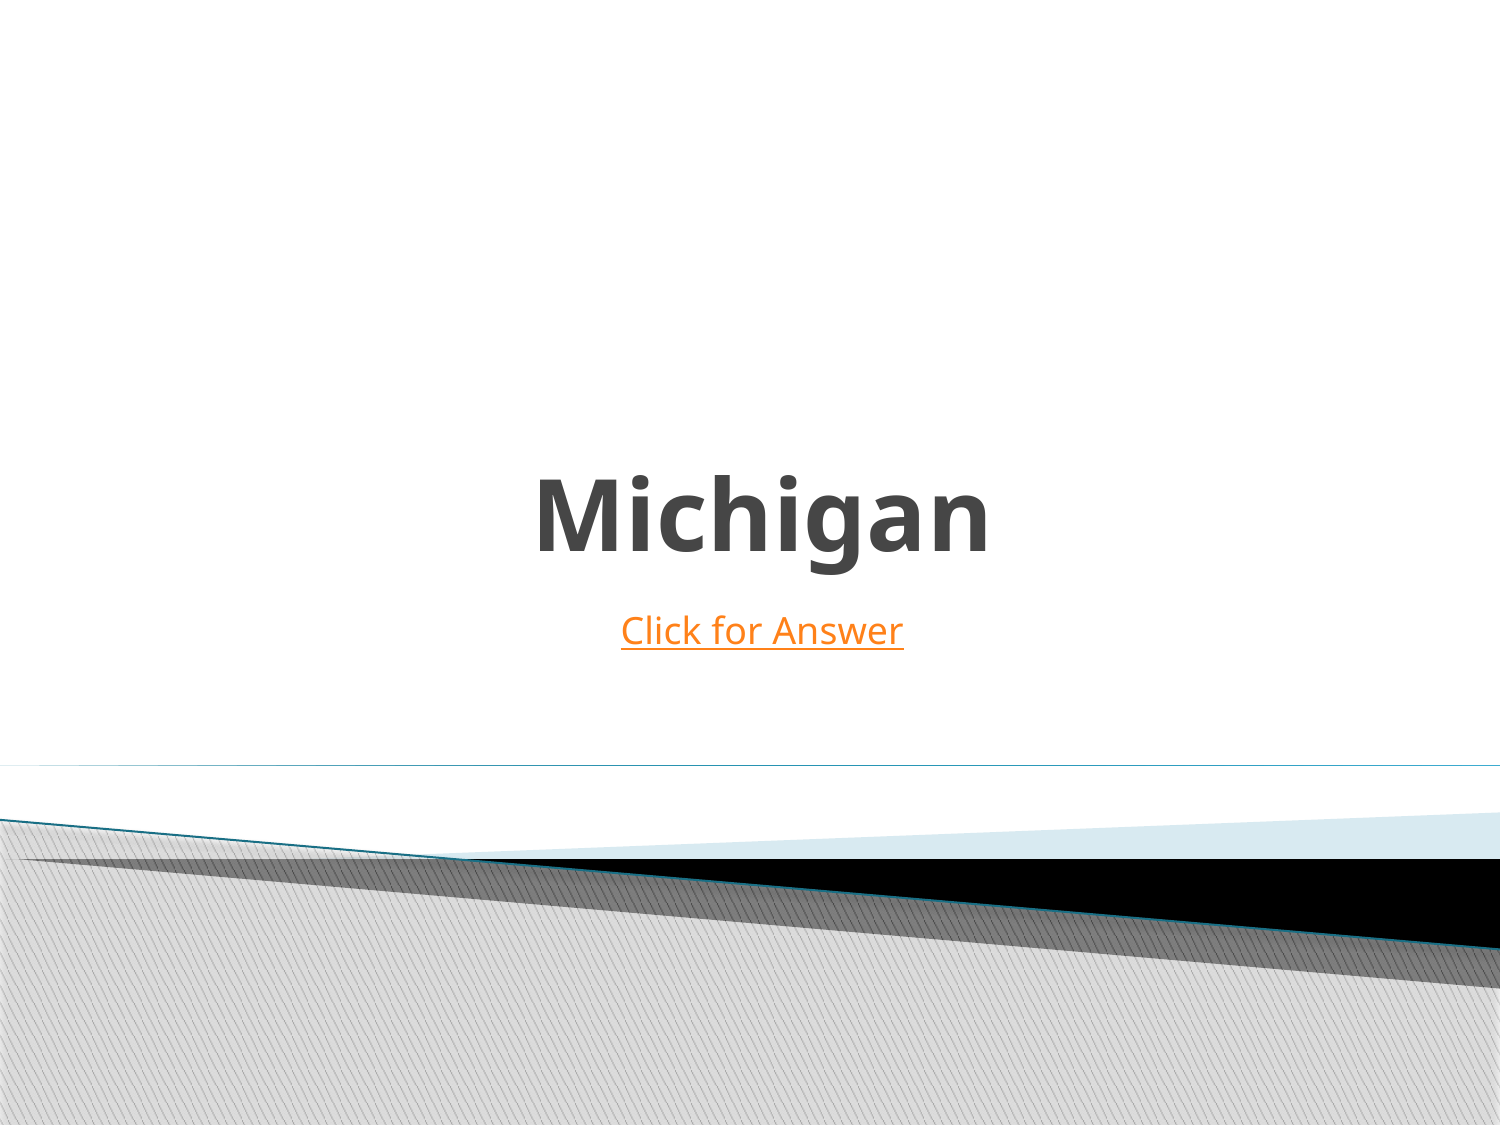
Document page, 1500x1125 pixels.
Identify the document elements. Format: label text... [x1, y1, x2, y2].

title Michigan [125, 337, 1400, 579]
picture [5, 859, 1500, 989]
text_box Click for Answer [587, 599, 938, 666]
